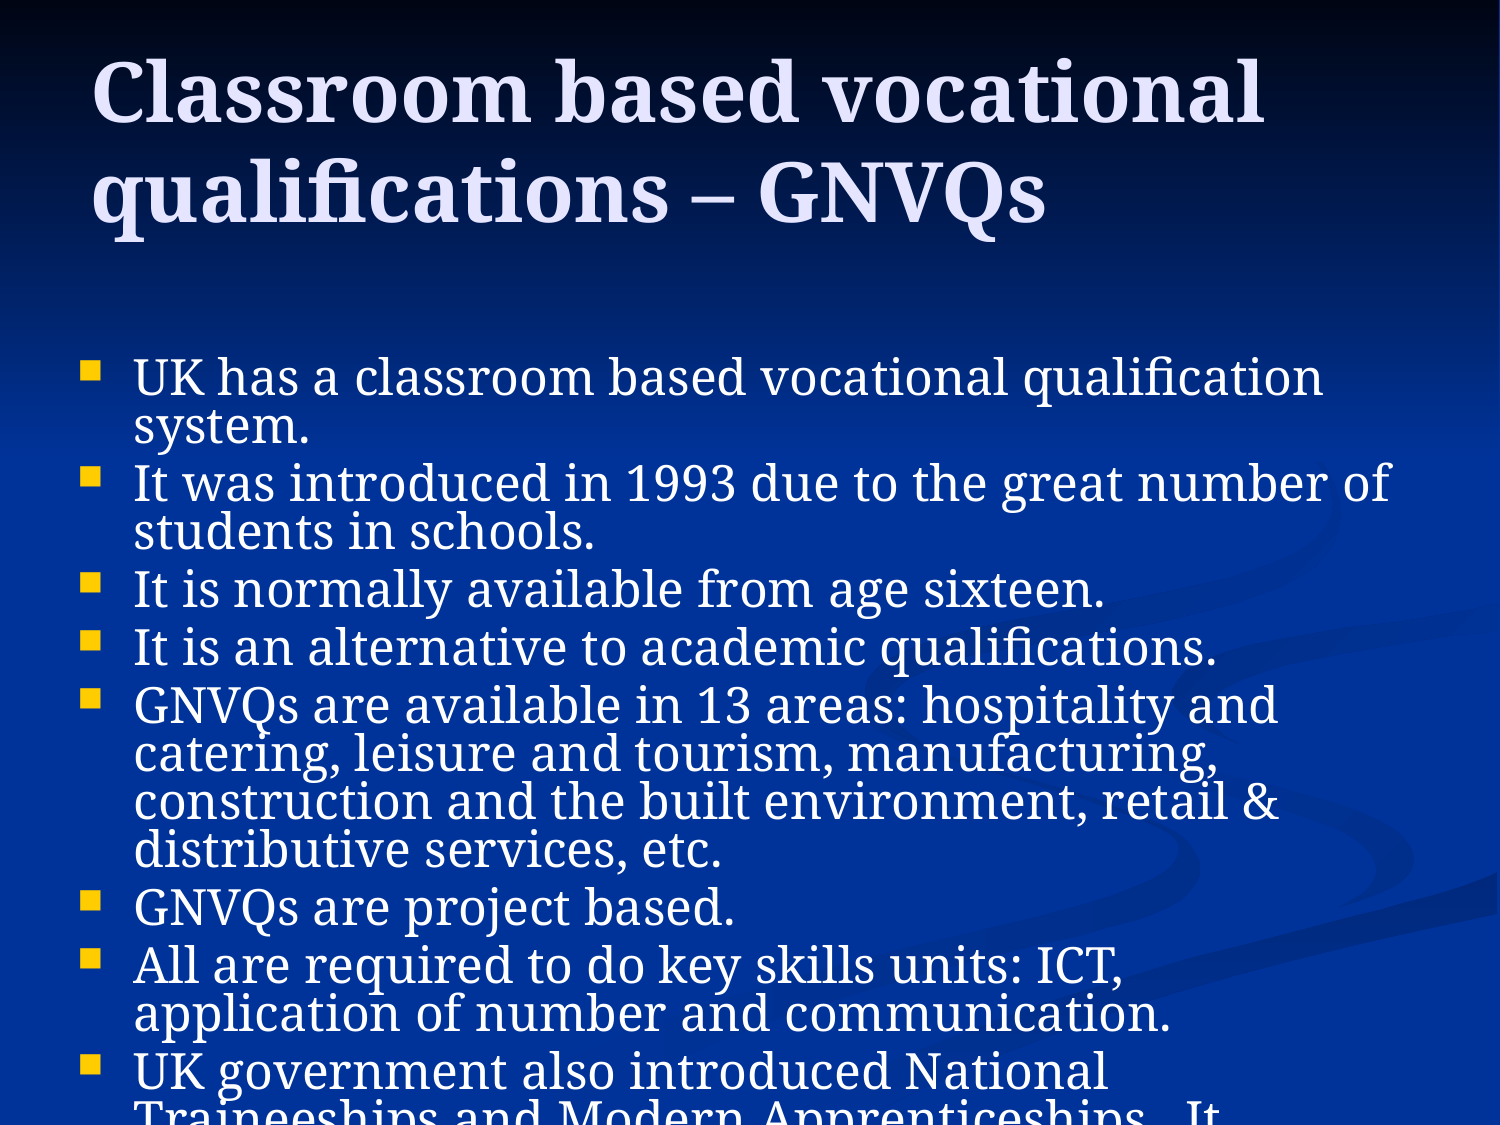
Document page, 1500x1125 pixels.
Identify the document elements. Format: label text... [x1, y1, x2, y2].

title Classroom based vocational qualifications – GNVQs [74, 44, 1426, 233]
list UK has a classroom based vocational qualification system. It was introduced in 1993 due to the great number of students in schools. It is normally available from age sixteen. It is an alternative to academic qualifications. GNVQs are available in 13 areas: hospitality and catering, leisure and tourism, manufacturing, construction and the built environment, retail & distributive services, etc. GNVQs are project based. All are required to do key skills units: ICT, application of number and communication. UK government also introduced National Traineeships and Modern Apprenticeships. It allowed for earning while learning. [62, 349, 1413, 1089]
